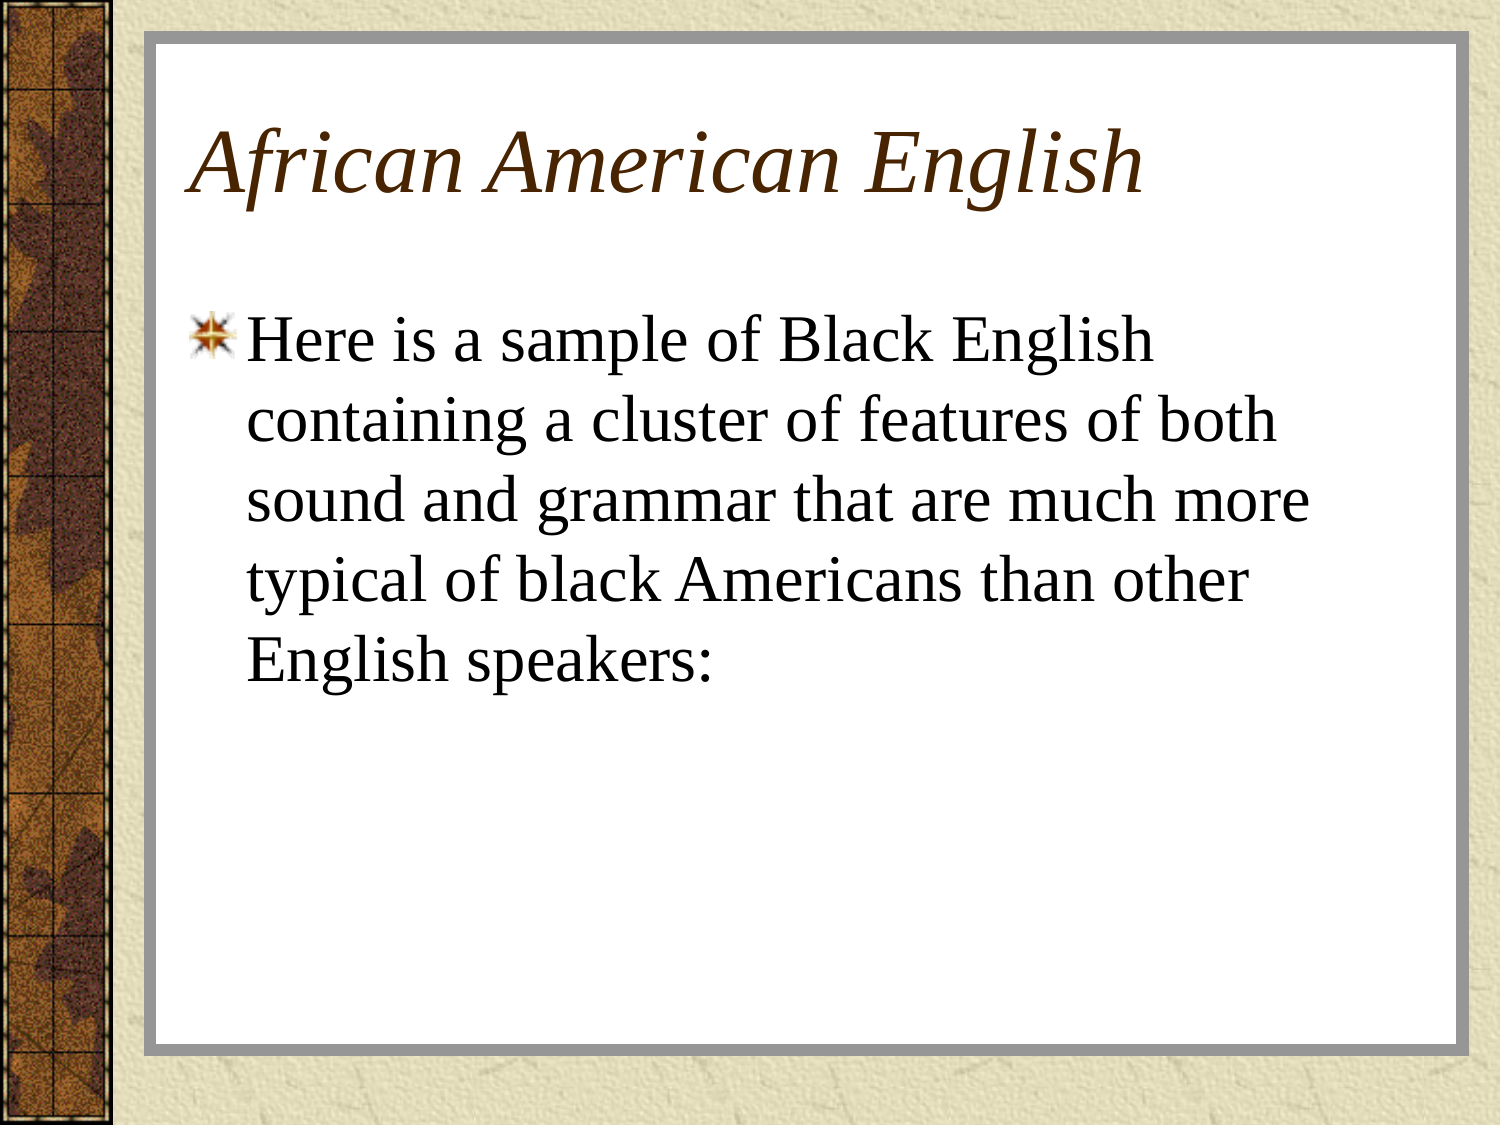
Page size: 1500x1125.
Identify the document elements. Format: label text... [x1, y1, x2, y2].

picture [0, 0, 1500, 1125]
title African American English [174, 62, 1450, 250]
list Here is a sample of Black English containing a cluster of features of both sound and grammar that are much more typical of black Americans than other English speakers: [174, 287, 1450, 963]
